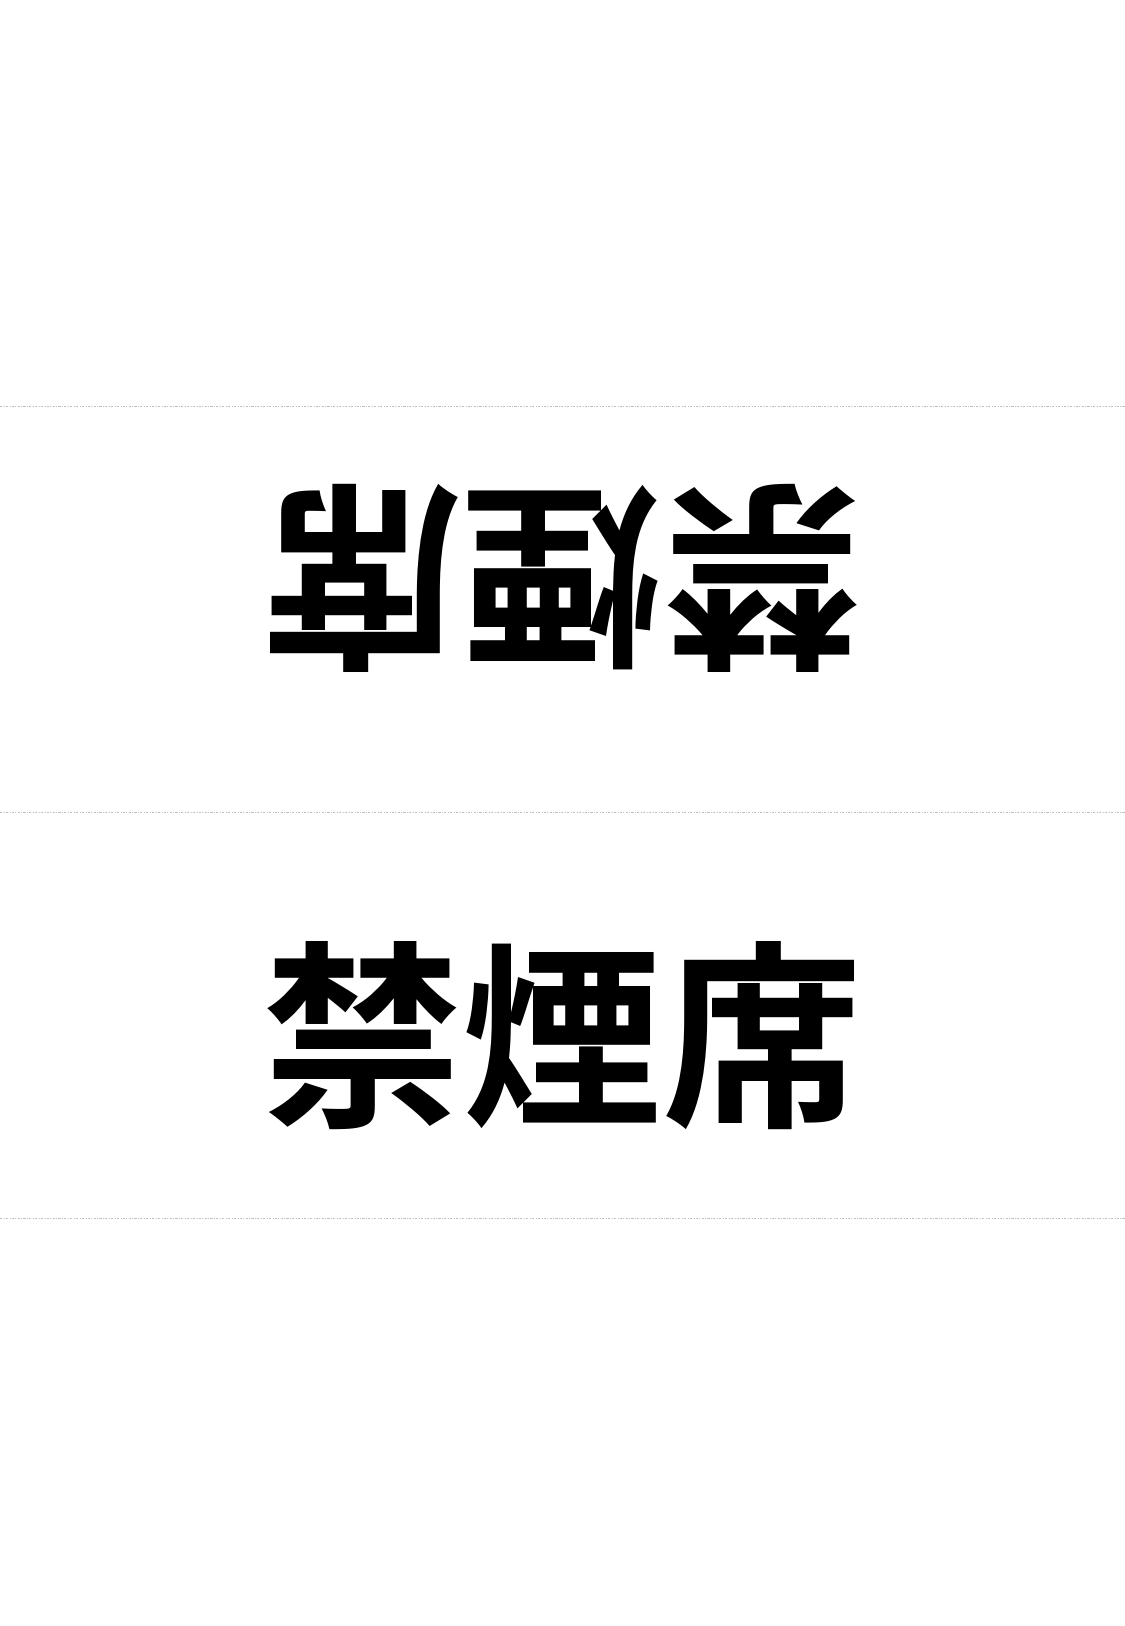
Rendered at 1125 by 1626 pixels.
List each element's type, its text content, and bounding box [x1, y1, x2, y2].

text_box 禁煙席 [247, 455, 878, 710]
text_box 禁煙席 [247, 904, 878, 1159]
